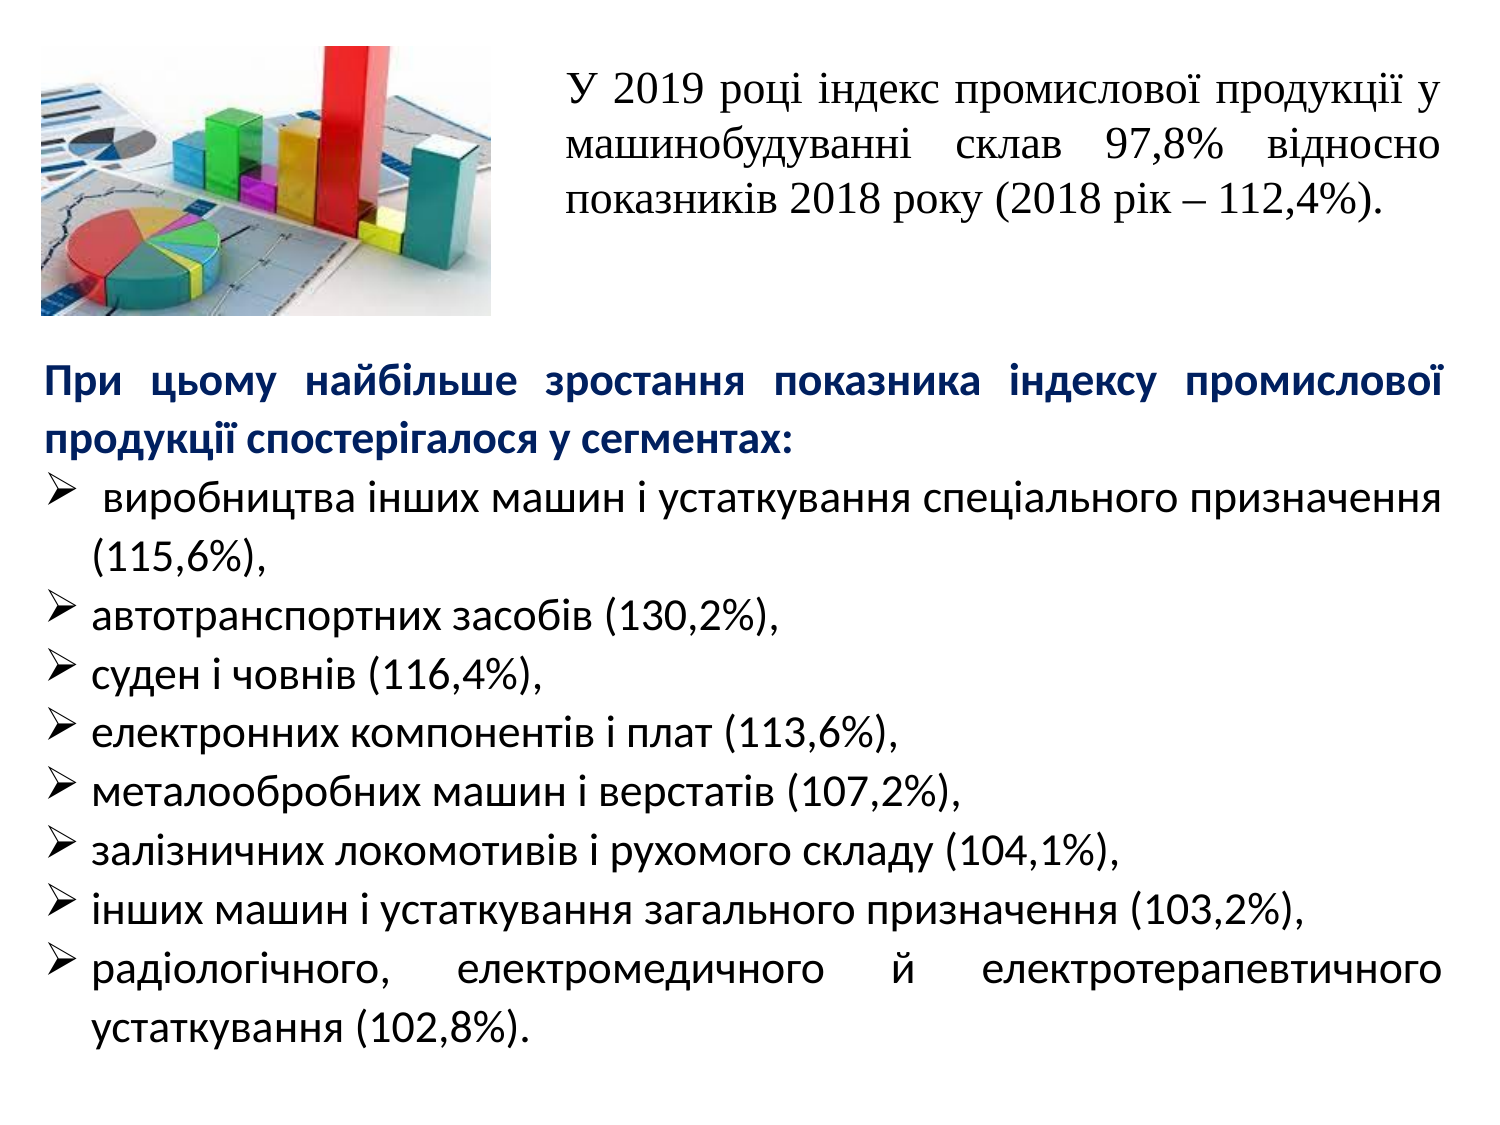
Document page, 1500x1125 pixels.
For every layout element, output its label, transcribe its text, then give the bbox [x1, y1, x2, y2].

text_box При цьому найбільше зростання показника індексу промислової продукції спостерігалося у сегментах: виробництва інших машин і устаткування спеціального призначення (115,6%), автотранспортних засобів (130,2%), суден і човнів (116,4%), електронних компонентів і плат (113,6%), металообробних машин і верстатів (107,2%), залізничних локомотивів і рухомого складу (104,1%), інших машин і устаткування загального призначення (103,2%), радіологічного, електромедичного й електротерапевтичного устаткування (102,8%). [29, 338, 1459, 1059]
text_box У 2019 році індекс промислової продукції у машинобудуванні склав 97,8% відносно показників 2018 року (2018 рік – 112,4%). [550, 50, 1457, 231]
picture [41, 46, 491, 317]
